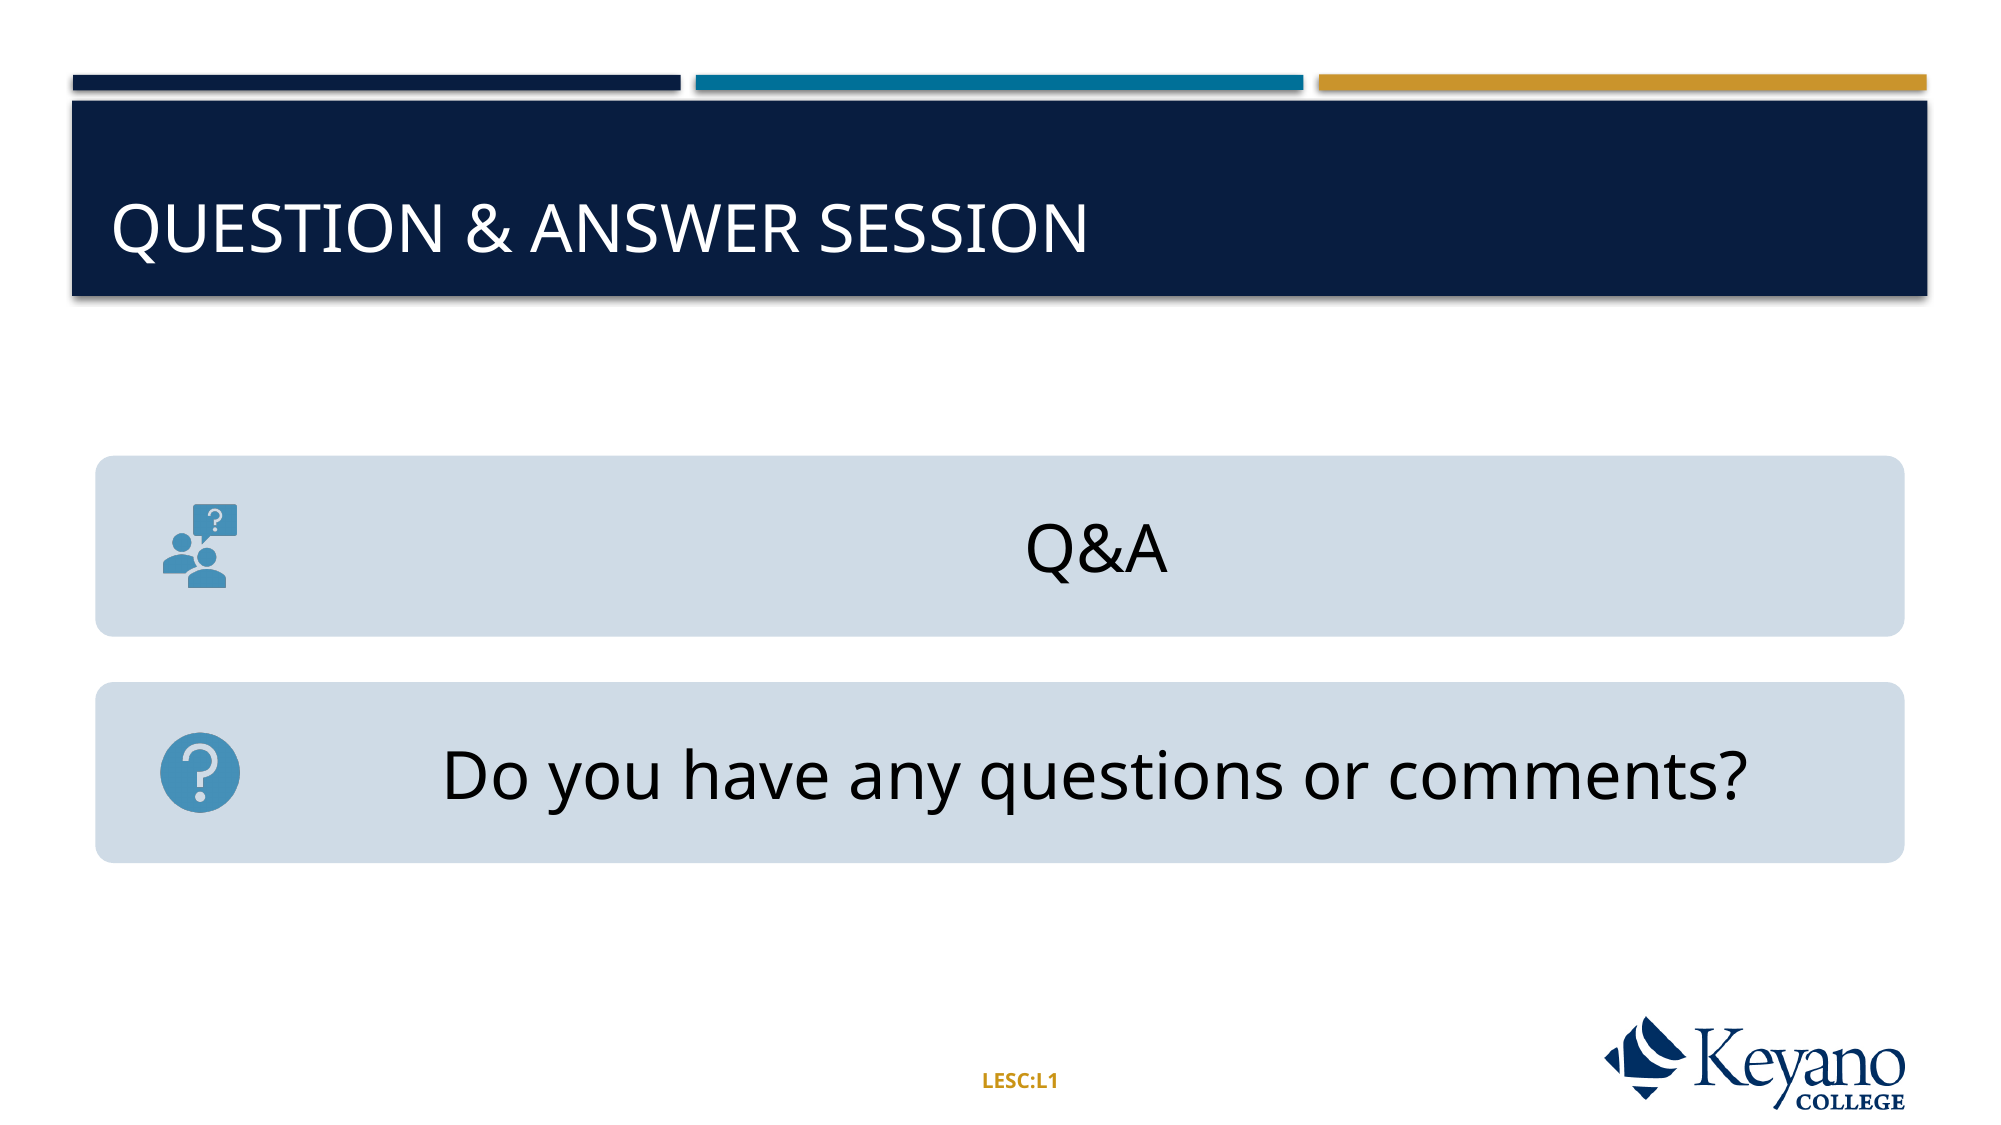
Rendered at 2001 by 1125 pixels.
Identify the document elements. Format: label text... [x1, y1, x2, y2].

footer LESC:L1 [800, 1050, 1241, 1110]
title Question & answer session [95, 123, 1905, 274]
picture [1604, 1016, 1905, 1110]
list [94, 357, 1906, 962]
